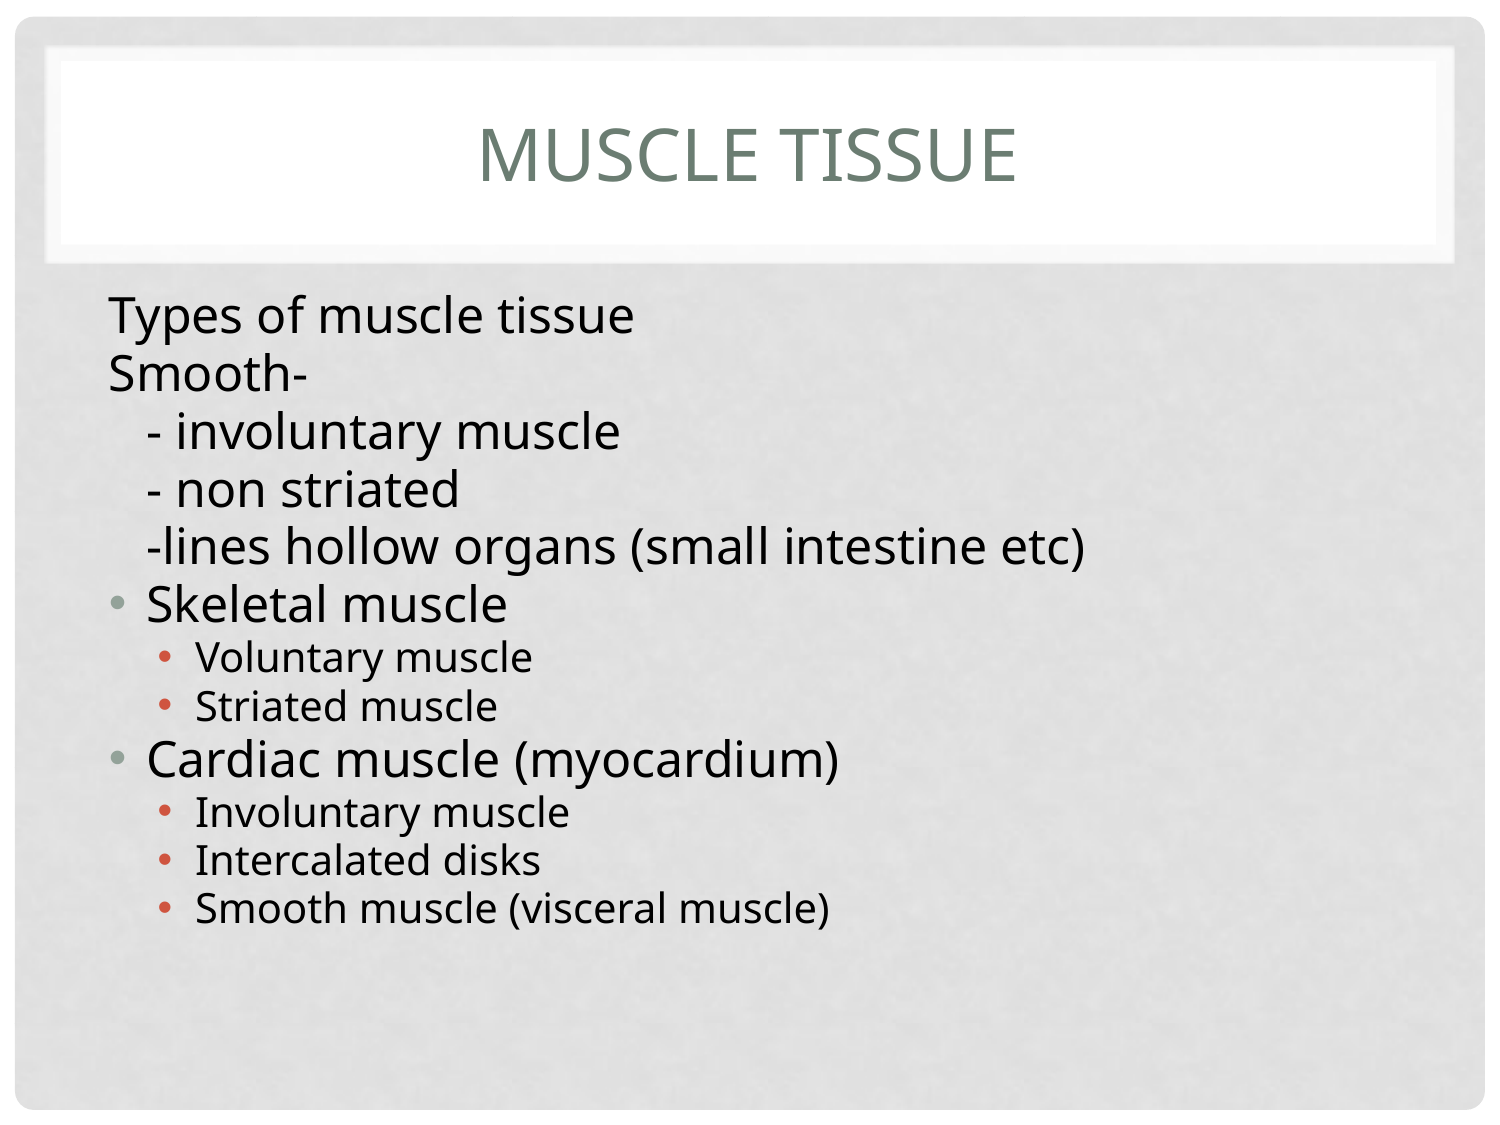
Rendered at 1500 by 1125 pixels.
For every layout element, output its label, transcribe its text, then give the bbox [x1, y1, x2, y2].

list Types of muscle tissue Smooth- - involuntary muscle - non striated -lines hollow organs (small intestine etc) Skeletal muscle Voluntary muscle Striated muscle Cardiac muscle (myocardium) Involuntary muscle Intercalated disks Smooth muscle (visceral muscle) [75, 287, 1425, 1005]
title Muscle tissue [69, 66, 1425, 238]
